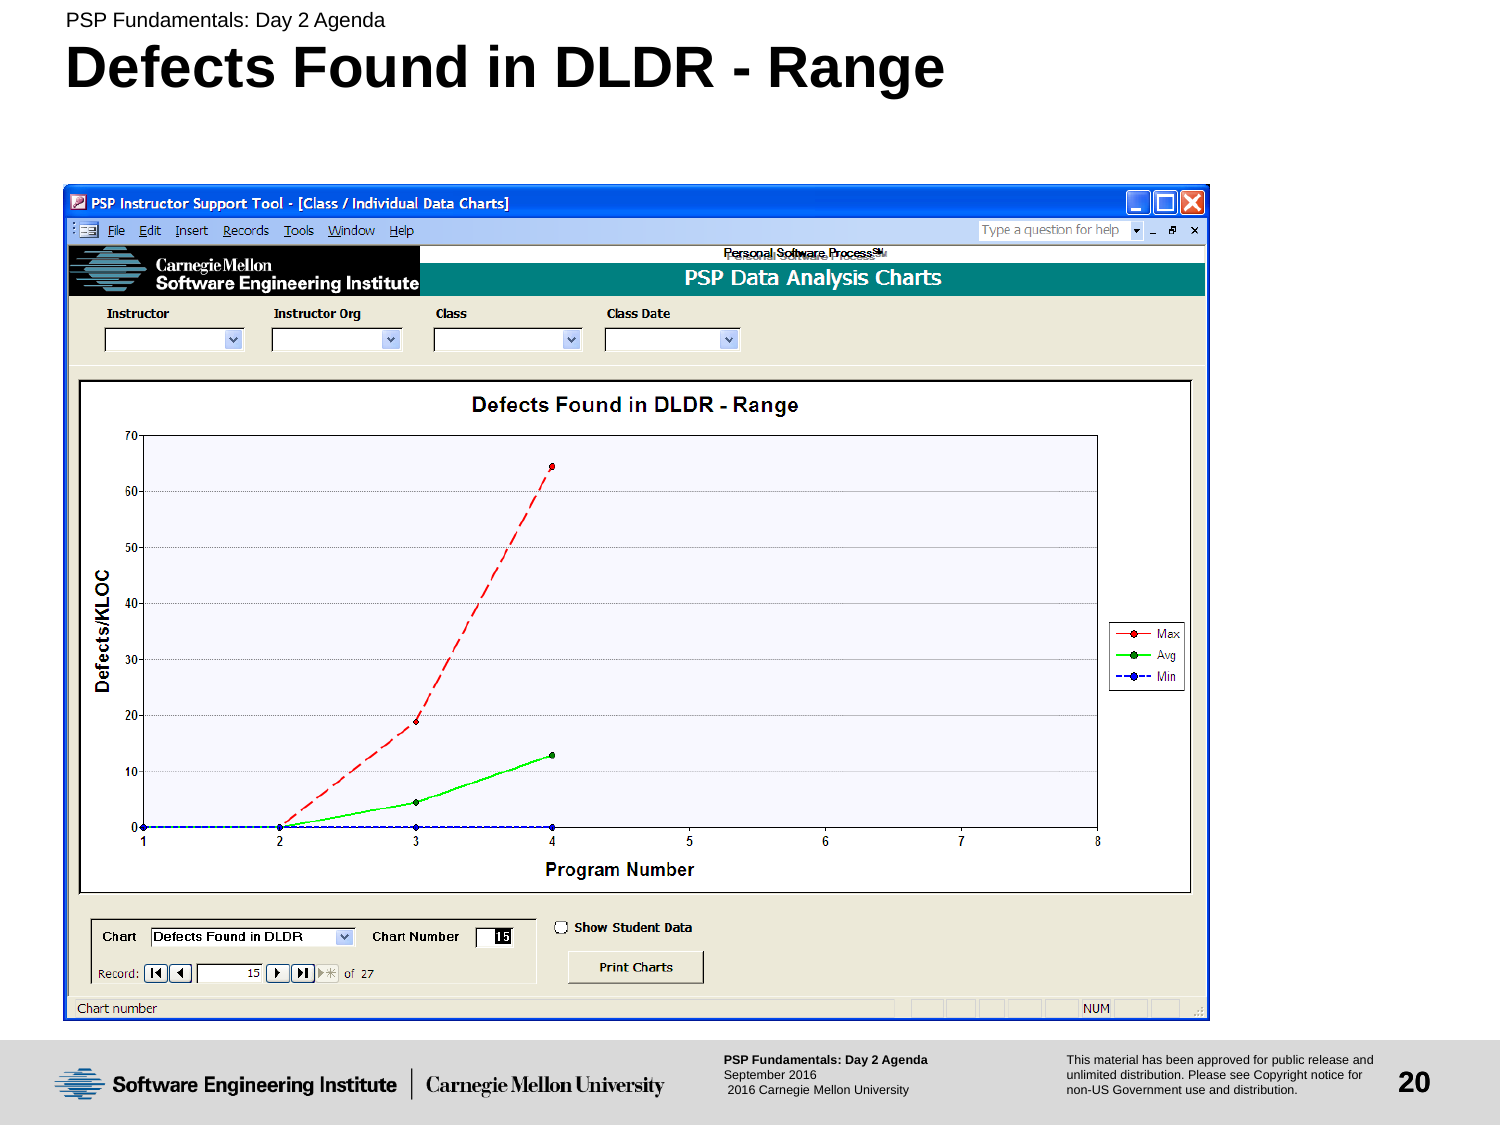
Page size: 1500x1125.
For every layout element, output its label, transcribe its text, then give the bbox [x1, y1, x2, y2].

picture [46, 1061, 673, 1104]
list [63, 184, 1210, 1021]
title Defects Found in DLDR - Range [65, 37, 1430, 148]
